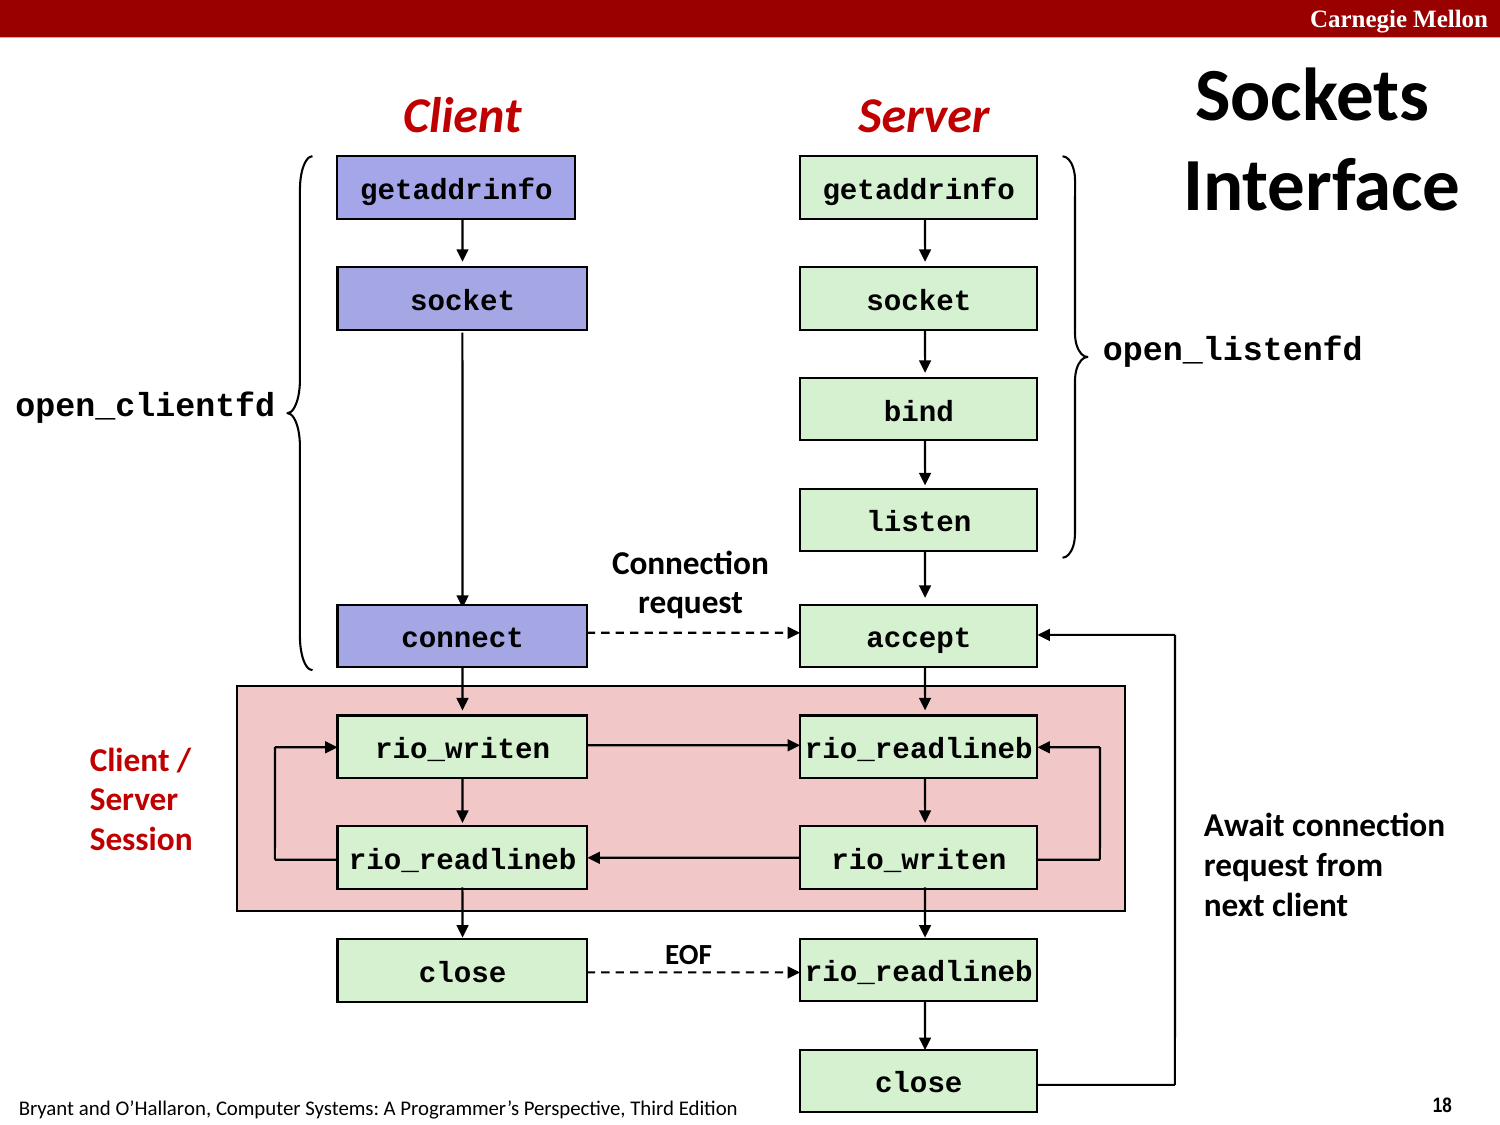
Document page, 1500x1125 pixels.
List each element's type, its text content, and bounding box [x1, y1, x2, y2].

text_box [291, 156, 313, 671]
text_box [918, 441, 932, 486]
text_box connect [337, 604, 588, 634]
text_box [456, 332, 469, 604]
text_box accept [799, 604, 1038, 633]
text_box getaddrinfo [337, 156, 575, 219]
text_box [787, 626, 799, 633]
text_box [456, 219, 469, 262]
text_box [74, 685, 332, 911]
text_box socket [799, 267, 1038, 330]
text_box [1062, 156, 1088, 558]
text_box listen [799, 488, 1038, 552]
text_box open_clientfd [0, 375, 291, 430]
text_box Await connection request from next client [1189, 796, 1461, 931]
text_box [918, 219, 932, 262]
text_box socket [337, 267, 588, 330]
text_box Connection request [597, 533, 785, 628]
text_box open_listenfd [1088, 320, 1378, 375]
text_box Server [843, 74, 1005, 150]
text_box Client [388, 74, 537, 150]
text_box [918, 330, 932, 373]
text_box [918, 552, 932, 598]
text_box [337, 634, 1176, 1113]
title Sockets Interface [1137, 37, 1488, 234]
text_box getaddrinfo [799, 156, 1038, 219]
text_box bind [799, 378, 1038, 441]
